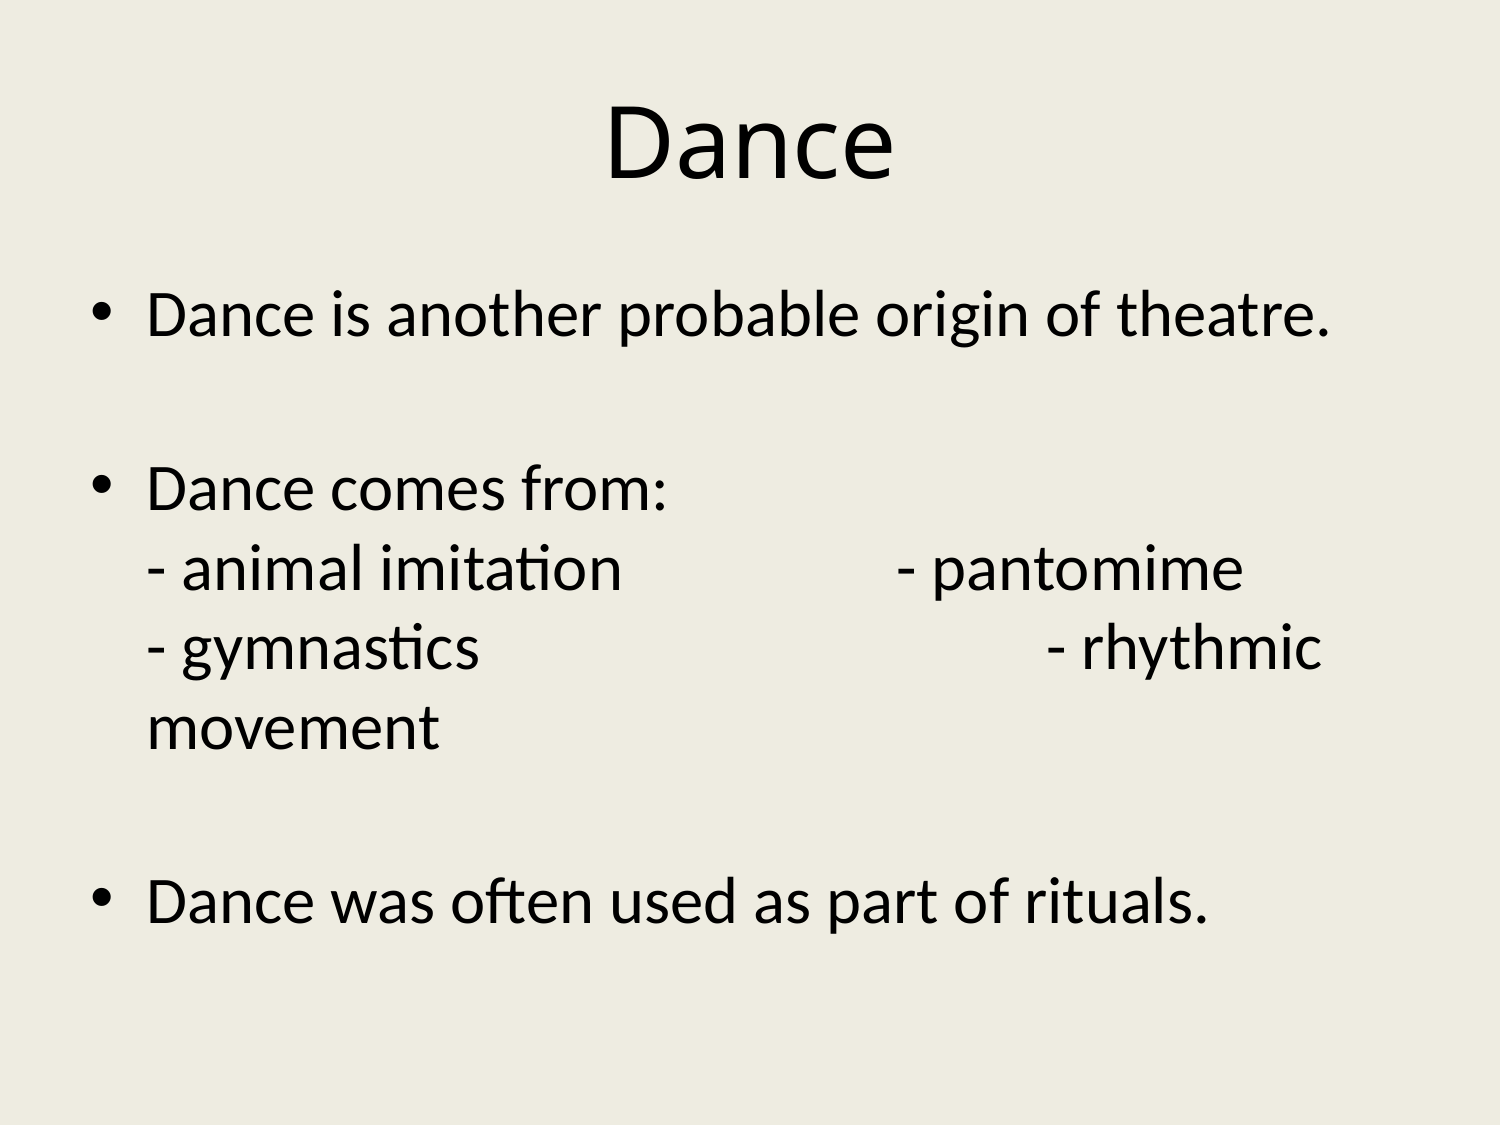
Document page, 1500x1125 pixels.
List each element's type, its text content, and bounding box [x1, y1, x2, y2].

title Dance [75, 45, 1425, 233]
list Dance is another probable origin of theatre. Dance comes from: - animal imitation - pantomime - gymnastics - rhythmic movement Dance was often used as part of rituals. [75, 262, 1425, 1005]
